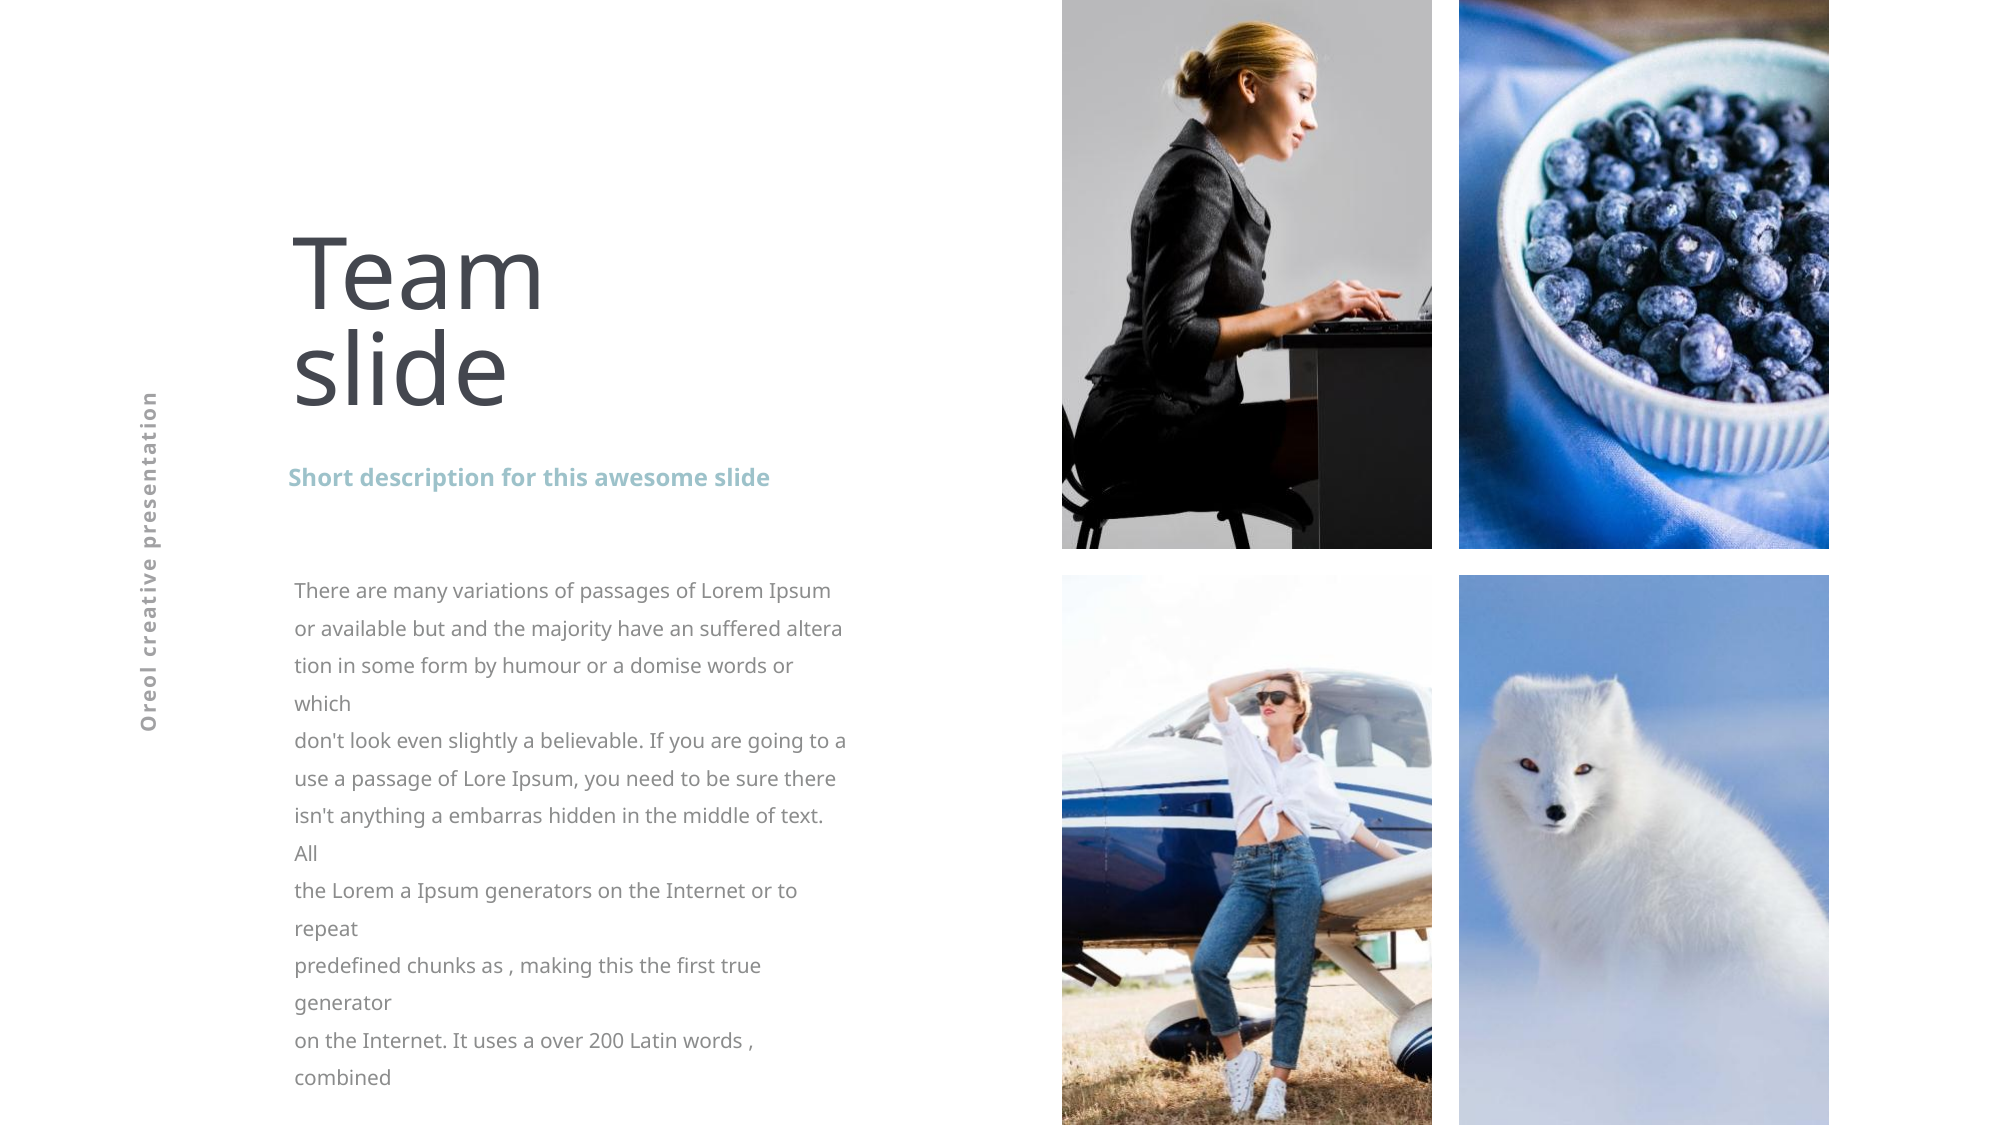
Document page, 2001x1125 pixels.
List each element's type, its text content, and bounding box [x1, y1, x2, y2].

title Team slide [279, 220, 779, 439]
picture [1459, 0, 1829, 549]
picture [1062, 0, 1432, 549]
list There are many variations of passages of Lorem Ipsum or available but and the majority have an suffered altera tion in some form by humour or a domise words or which don't look even slightly a believable. If you are going to a use a passage of Lore Ipsum, you need to be sure there isn't anything a embarras hidden in the middle of text. All the Lorem a Ipsum generators on the Internet or to repeat predefined chunks as , making this the first true generator on the Internet. It uses a over 200 Latin words , combined [282, 553, 861, 905]
text_box Short description for this awesome slide [282, 442, 777, 498]
picture [1062, 574, 1432, 1125]
text_box Oreol creative presentation [116, 387, 166, 739]
picture [1459, 574, 1829, 1125]
